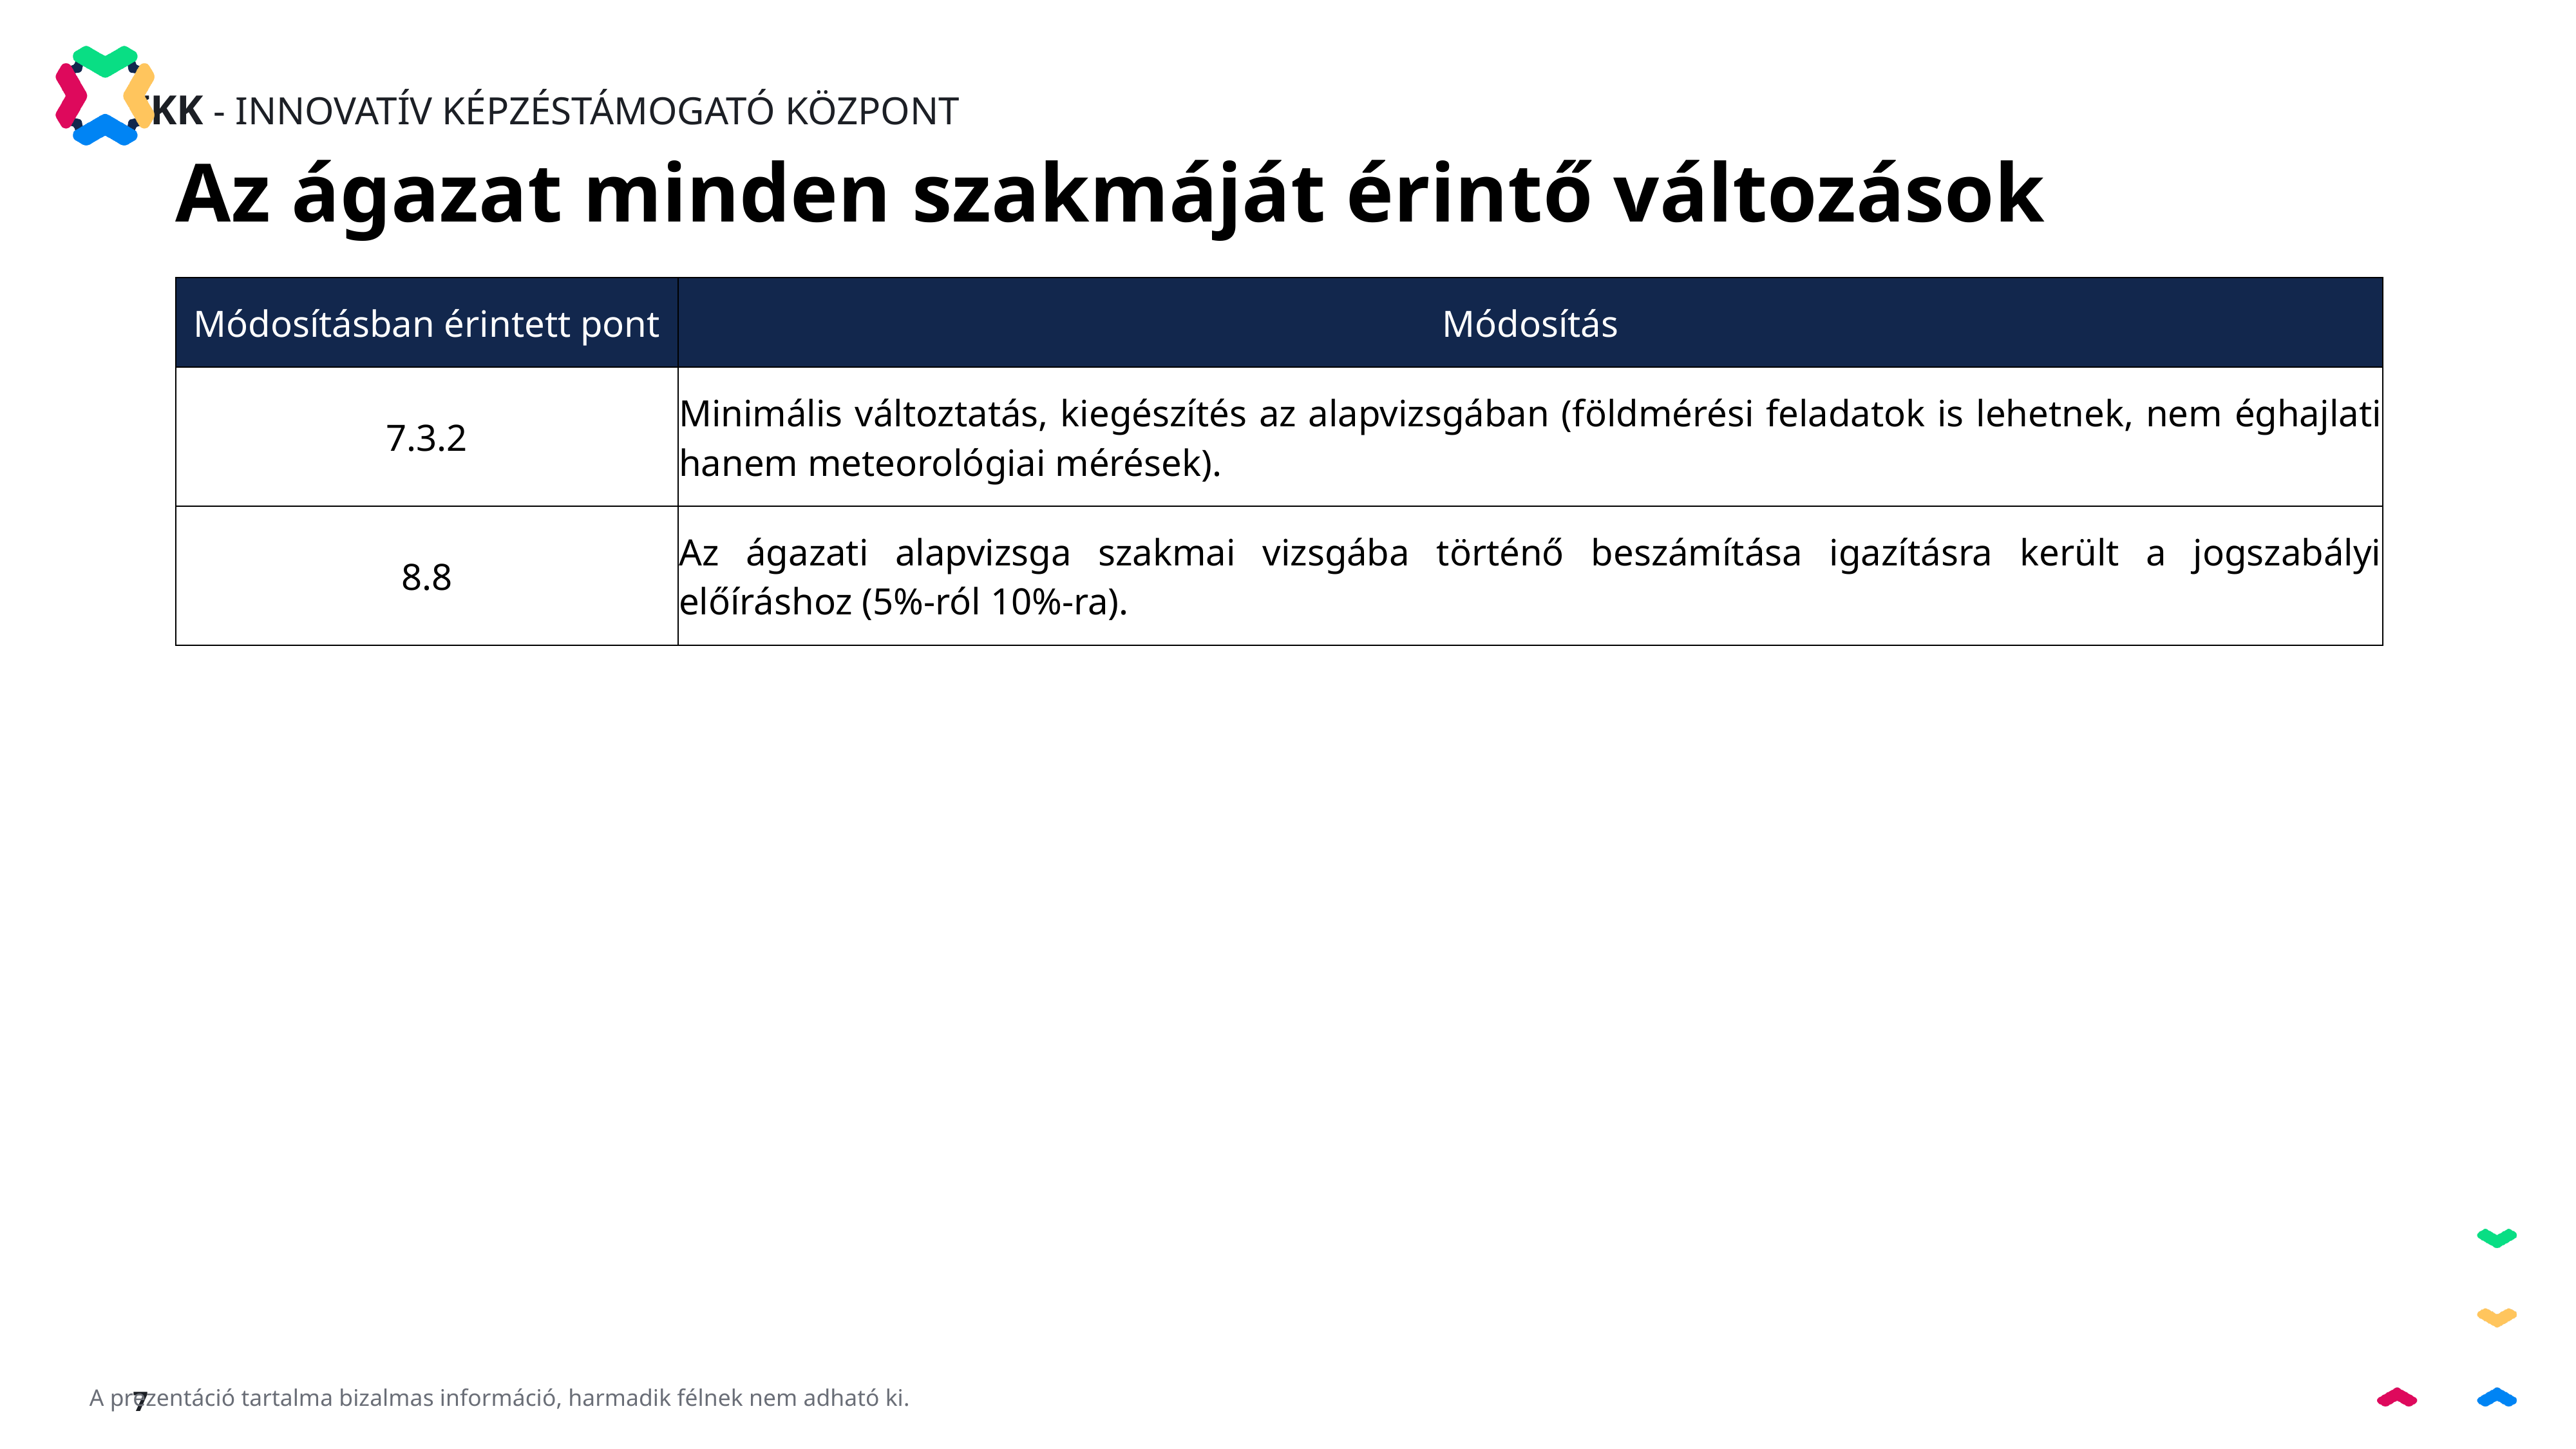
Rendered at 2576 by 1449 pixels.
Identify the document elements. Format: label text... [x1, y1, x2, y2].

table_cell 7.3.2 [176, 368, 677, 506]
list Az ágazat minden szakmáját érintő változások [175, 141, 2336, 250]
table_cell Az ágazati alapvizsga szakmai vizsgába történő beszámítása igazításra került a jogszabályi előíráshoz (5%-ról 10%-ra). [679, 507, 2382, 645]
picture [55, 46, 155, 146]
table_cell Minimális változtatás, kiegészítés az alapvizsgában (földmérési feladatok is lehetnek, nem éghajlati hanem meteorológiai mérések). [679, 368, 2382, 506]
table_header Módosítás [679, 278, 2382, 366]
table_header Módosításban érintett pont [176, 278, 677, 366]
table_cell 8.8 [176, 507, 677, 645]
picture [2377, 1229, 2517, 1406]
